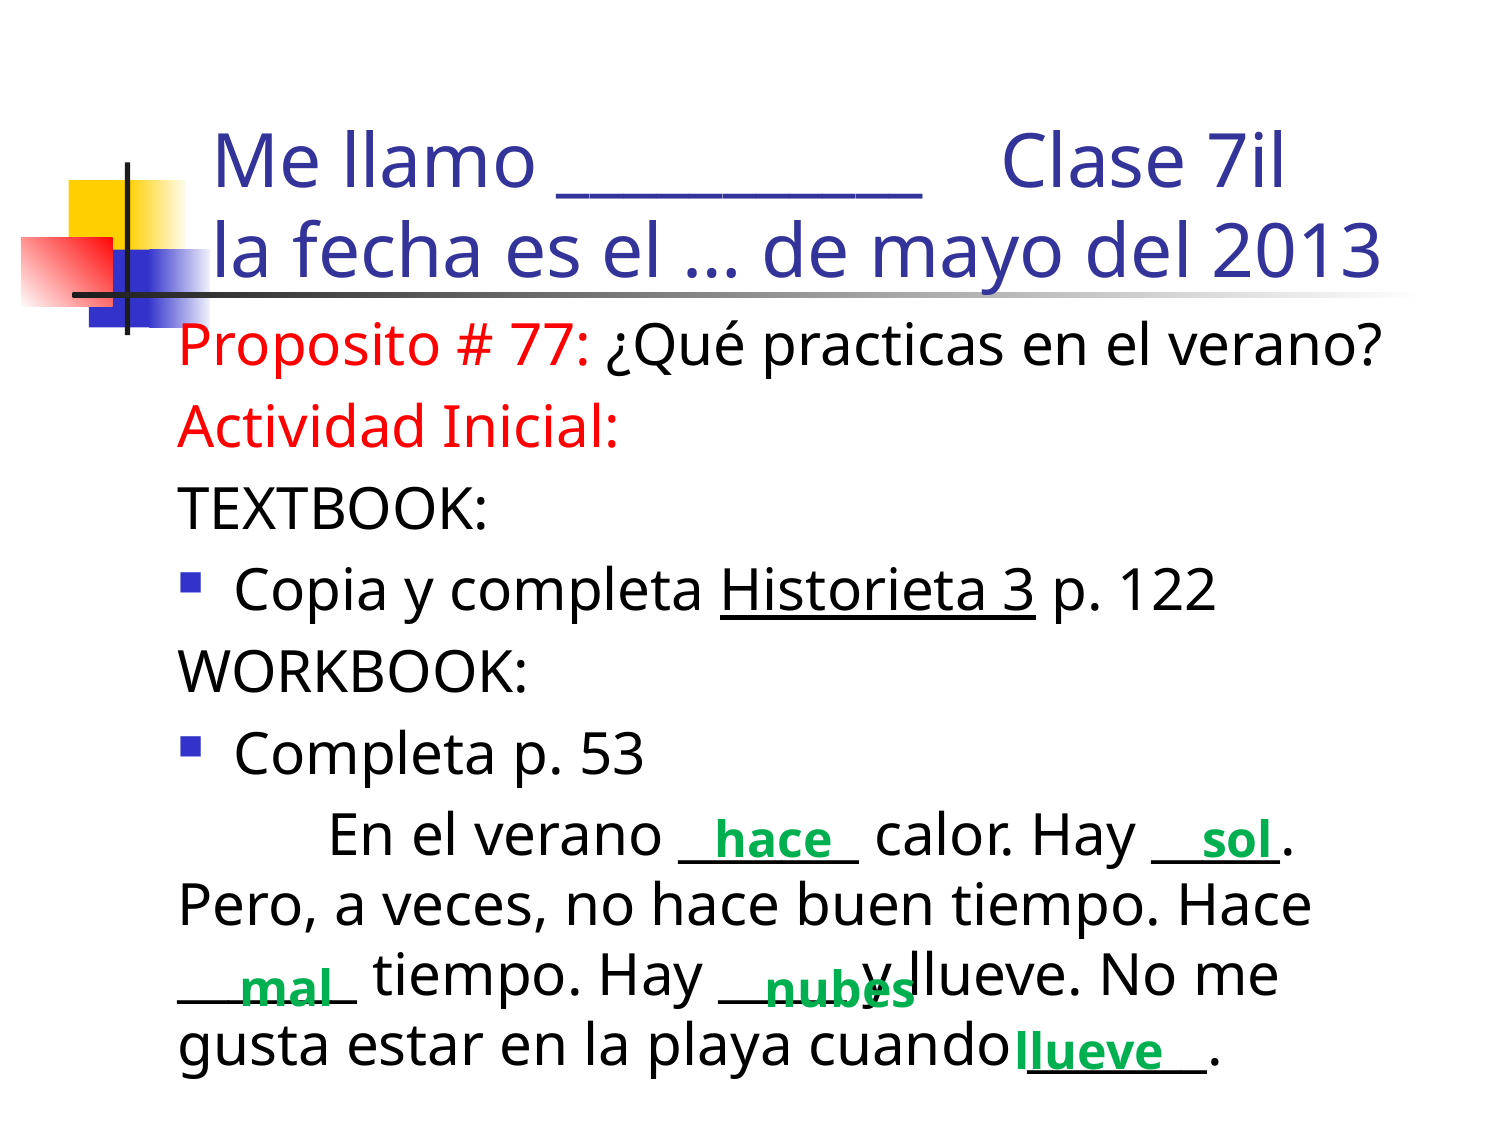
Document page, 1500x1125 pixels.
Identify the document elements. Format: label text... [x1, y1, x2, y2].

text_box sol [1187, 799, 1363, 875]
text_box hace [699, 799, 938, 875]
text_box nubes [749, 949, 1050, 1025]
text_box mal [225, 949, 625, 1024]
title Me llamo ___________ Clase 7il la fecha es el … de mayo del 2013 [196, 60, 1475, 300]
text_box llueve [999, 1012, 1238, 1088]
list Proposito # 77: ¿Qué practicas en el verano? Actividad Inicial: TEXTBOOK: Copia y completa Historieta 3 p. 122 WORKBOOK: Completa p. 53 En el verano _______ calor. Hay _____. Pero, a veces, no hace buen tiempo. Hace _______ tiempo. Hay _____ y llueve. No me gusta estar en la playa cuando _______. [162, 299, 1463, 1088]
